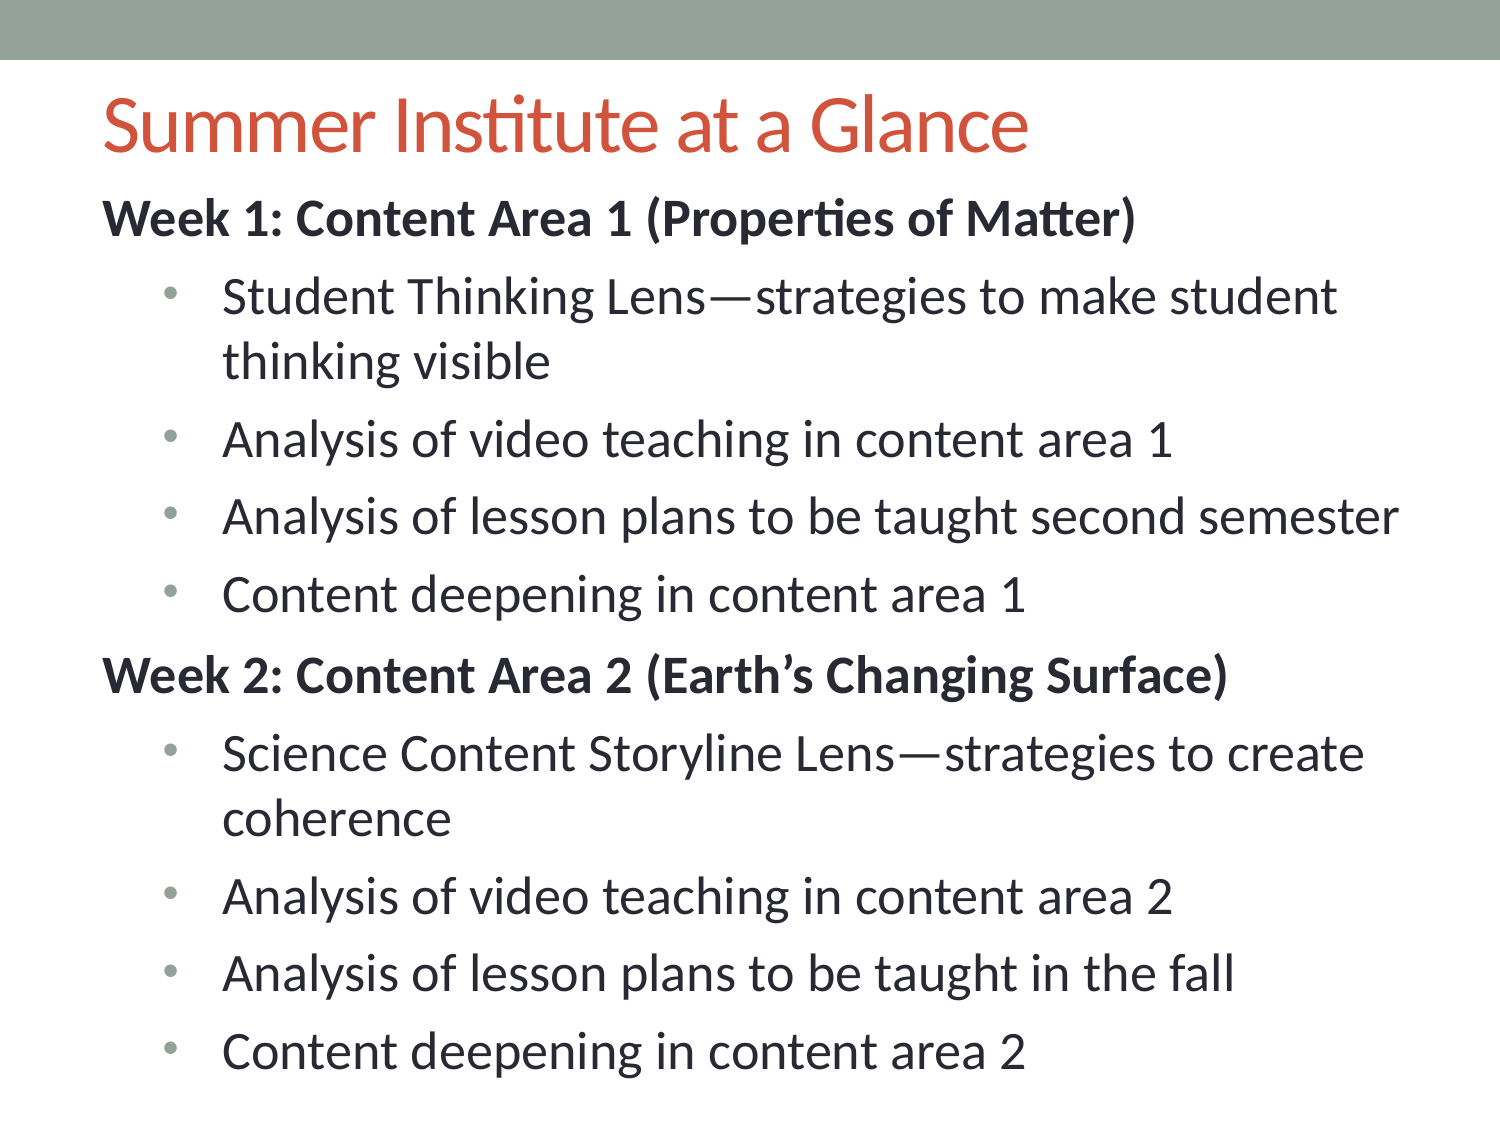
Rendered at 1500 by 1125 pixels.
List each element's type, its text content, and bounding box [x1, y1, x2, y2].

title Summer Institute at a Glance [87, 37, 1375, 174]
list Week 1: Content Area 1 (Properties of Matter) Student Thinking Lens—strategies to make student thinking visible Analysis of video teaching in content area 1 Analysis of lesson plans to be taught second semester Content deepening in content area 1 Week 2: Content Area 2 (Earth’s Changing Surface) Science Content Storyline Lens—strategies to create coherence Analysis of video teaching in content area 2 Analysis of lesson plans to be taught in the fall Content deepening in content area 2 [87, 174, 1475, 1100]
